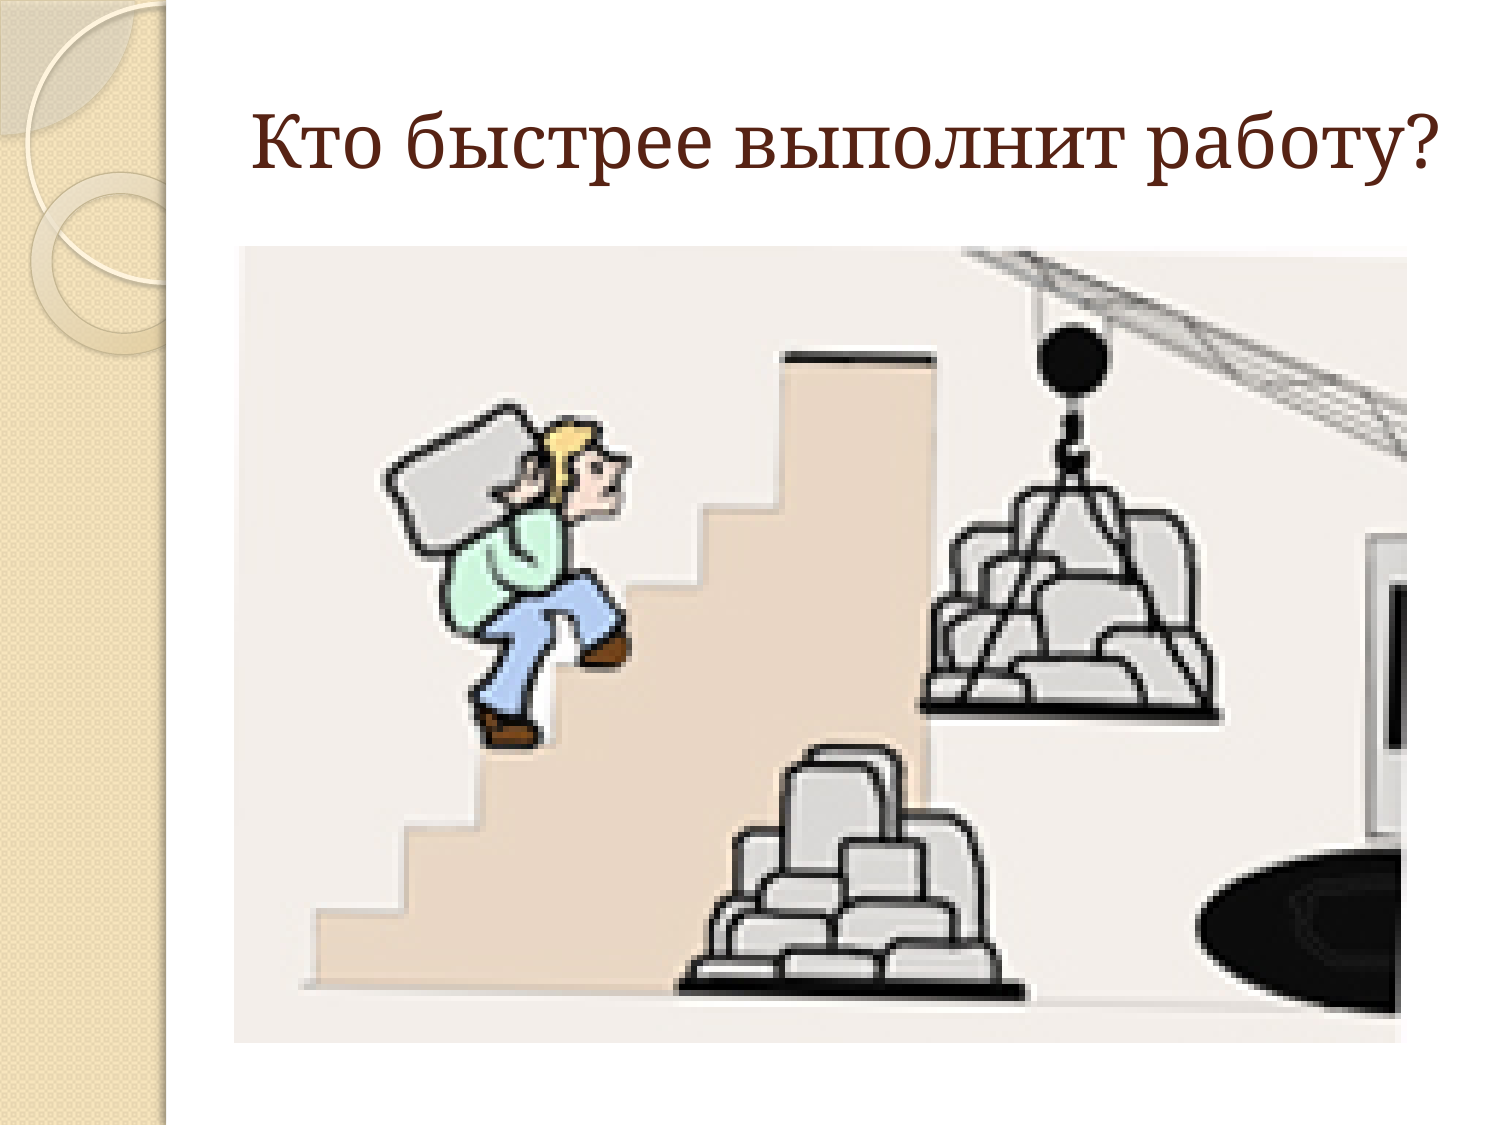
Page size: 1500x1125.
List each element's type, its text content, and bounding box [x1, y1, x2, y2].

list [233, 245, 1407, 1044]
title Кто быстрее выполнит работу? [235, 45, 1466, 233]
